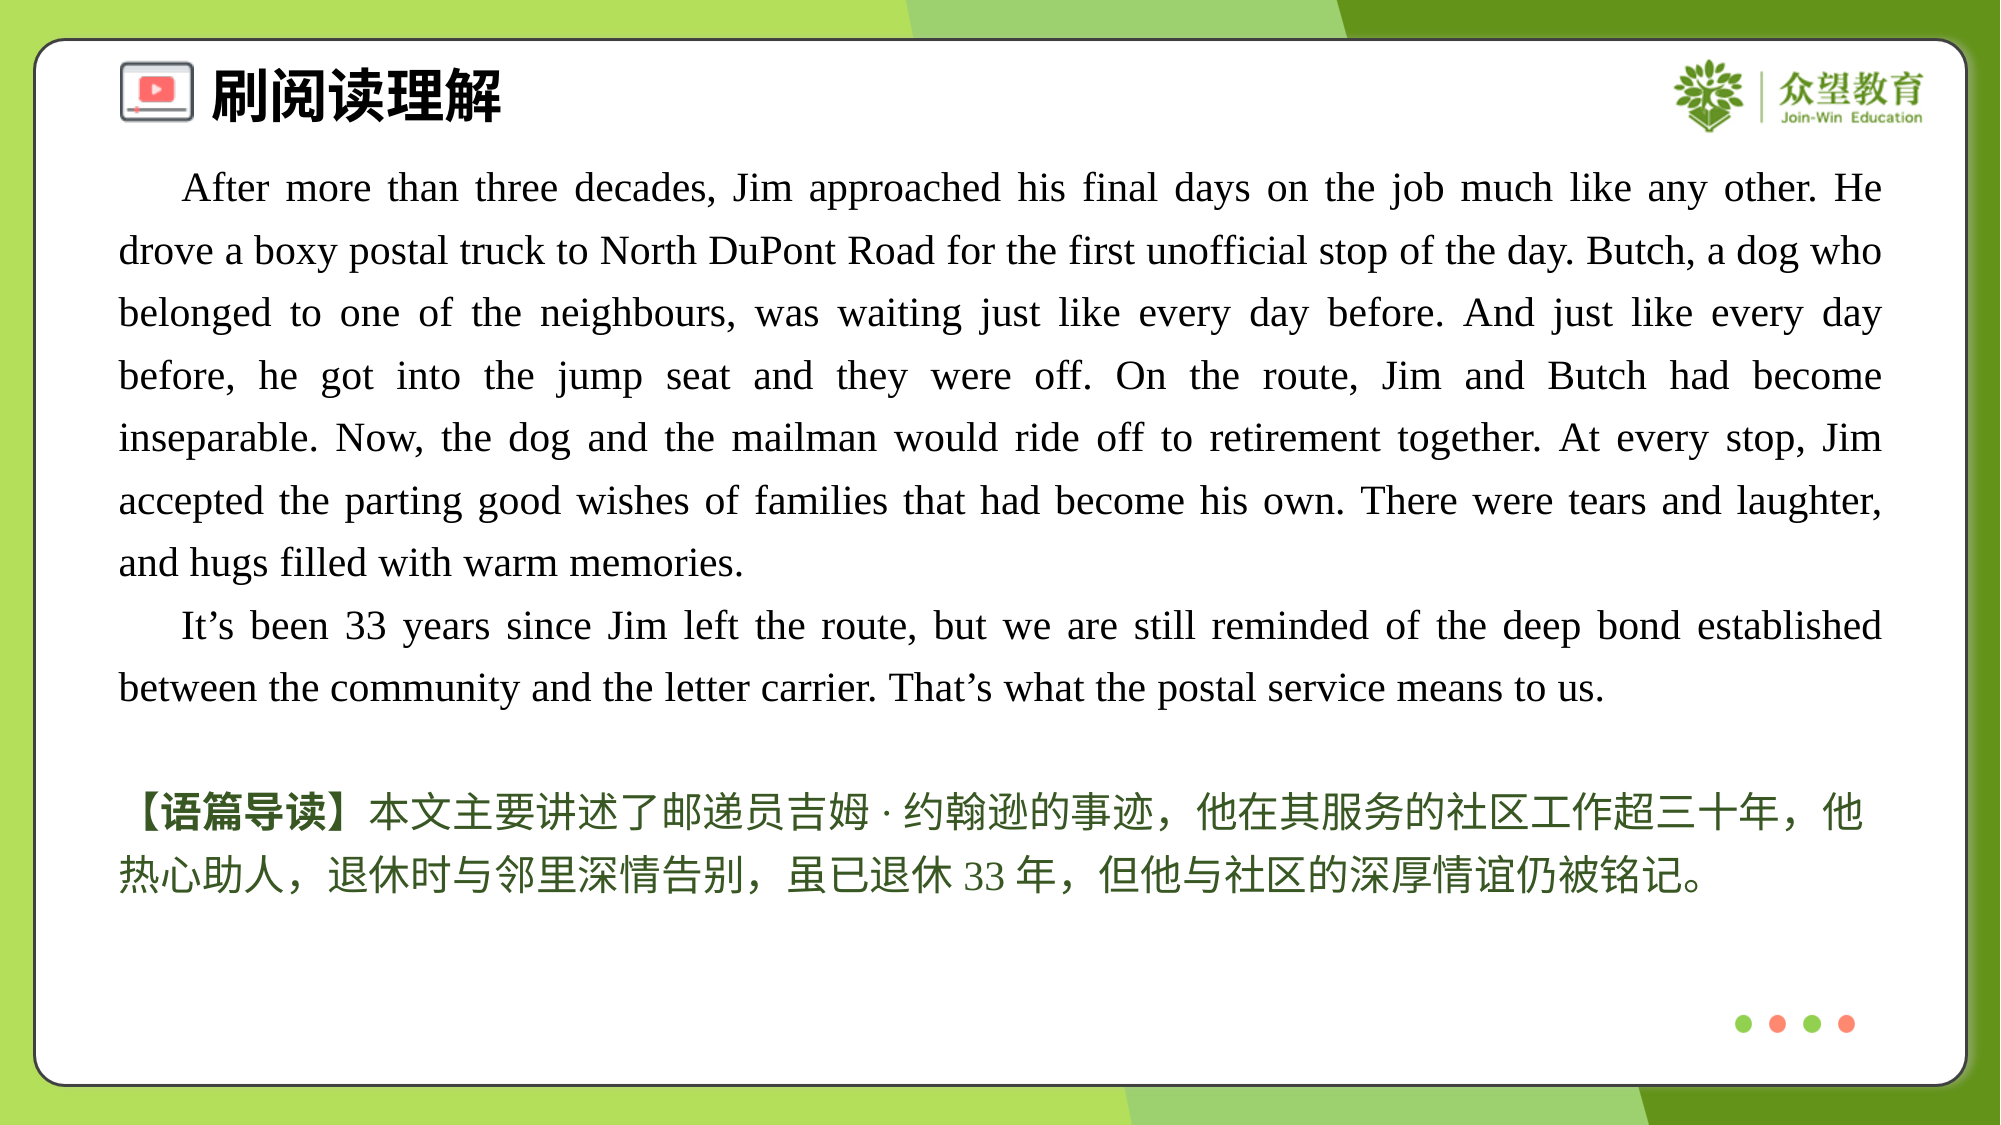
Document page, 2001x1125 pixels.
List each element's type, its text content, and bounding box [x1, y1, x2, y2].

text_box 【语篇导读】本文主要讲述了邮递员吉姆·约翰逊的事迹，他在其服务的社区工作超三十年，他热心助人，退休时与邻里深情告别，虽已退休33年，但他与社区的深厚情谊仍被铭记。 [118, 773, 1883, 894]
text_box After more than three decades, Jim approached his final days on the job much like any other. He drove a boxy postal truck to North DuPont Road for the first unofficial stop of the day. Butch, a dog who belonged to one of the neighbours, was waiting just like every day before. And just like every day before, he got into the jump seat and they were off. On the route, Jim and Butch had become inseparable. Now, the dog and the mailman would ride off to retirement together. At every stop, Jim accepted the parting good wishes of families that had become his own. There were tears and laughter, and hugs filled with warm memories. It’s been 33 years since Jim left the route, but we are still reminded of the deep bond established between the community and the letter carrier. That’s what the postal service means to us. [118, 147, 1883, 768]
picture [0, 0, 2000, 1125]
